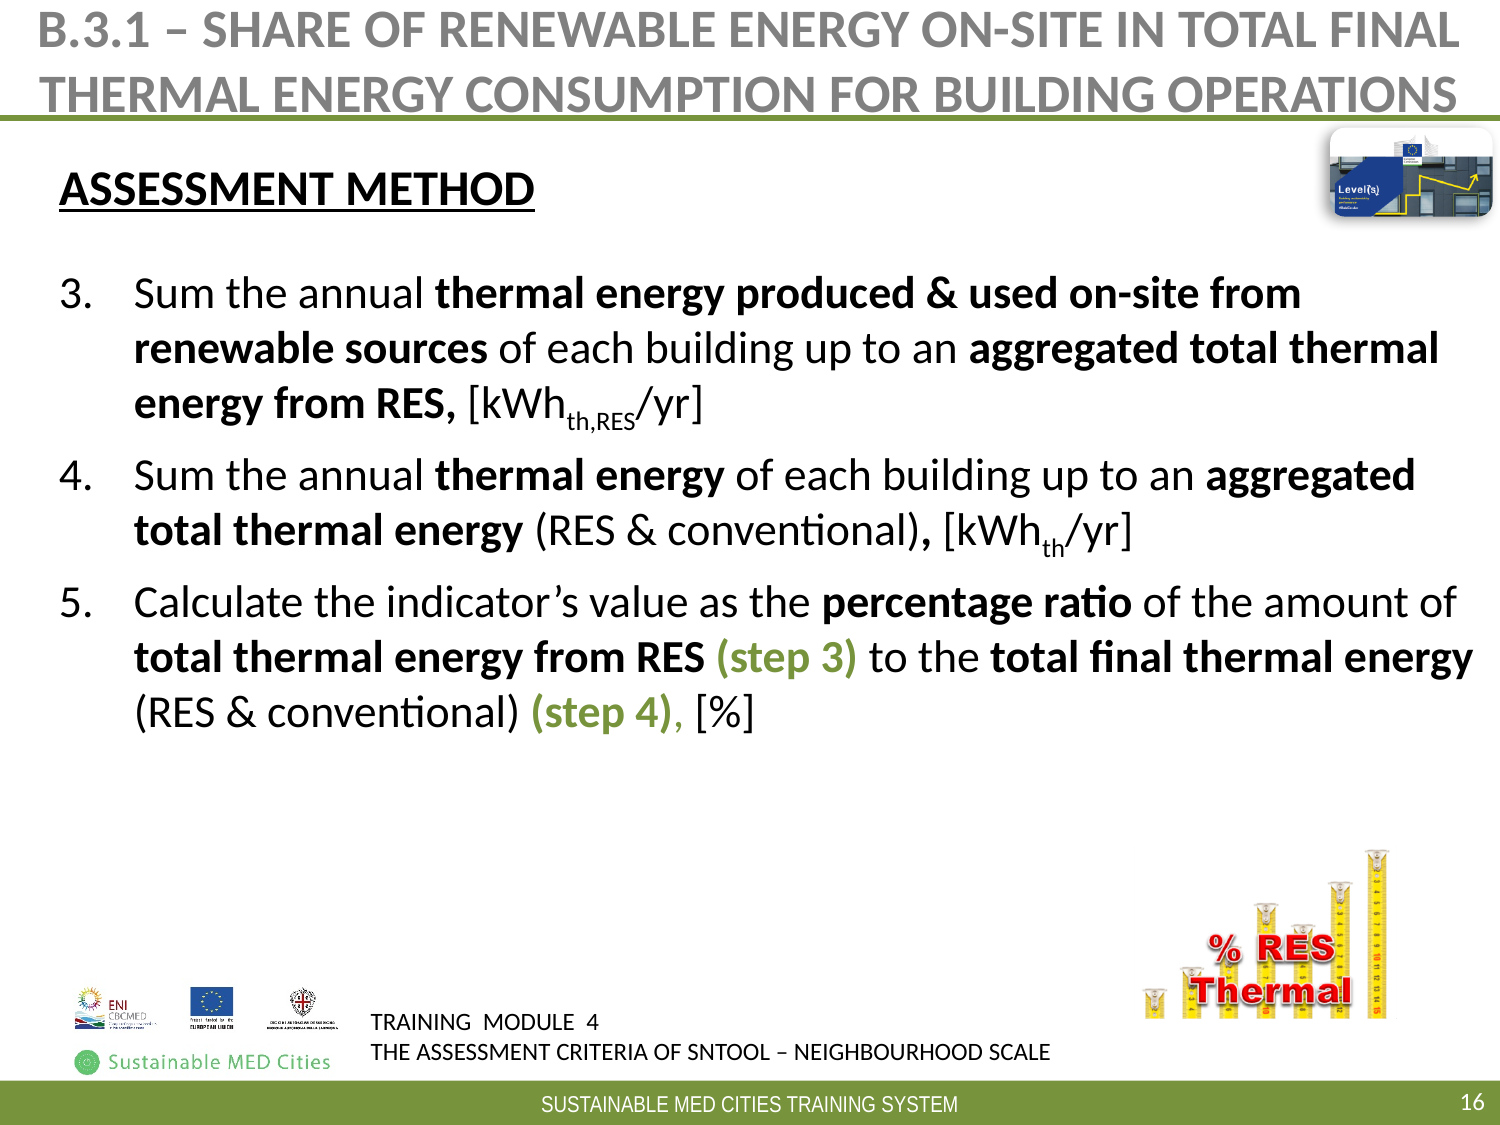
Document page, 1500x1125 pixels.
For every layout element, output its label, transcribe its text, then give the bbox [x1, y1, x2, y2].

picture [1102, 844, 1440, 1040]
text_box ASSESSMENT METHOD [43, 147, 1331, 235]
slide_number 16 [1149, 1078, 1500, 1123]
text_box Sum the annual thermal energy produced & used on-site from renewable sources of each building up to an aggregated total thermal energy from RES, [kWhth,RES/yr] Sum the annual thermal energy of each building up to an aggregated total thermal energy (RES & conventional), [kWhth/yr] Calculate the indicator’s value as the percentage ratio of the amount of total thermal energy from RES (step 3) to the total final thermal energy (RES & conventional) (step 4), [%] [43, 255, 1497, 830]
picture [62, 978, 356, 1080]
title B.3.1 – SHARE OF RENEWABLE ENERGY ON-SITE IN TOTAL FINAL THERMAL ENERGY CONSUMPTION FOR BUILDING OPERATIONS [0, 0, 1500, 117]
picture [1329, 127, 1493, 217]
